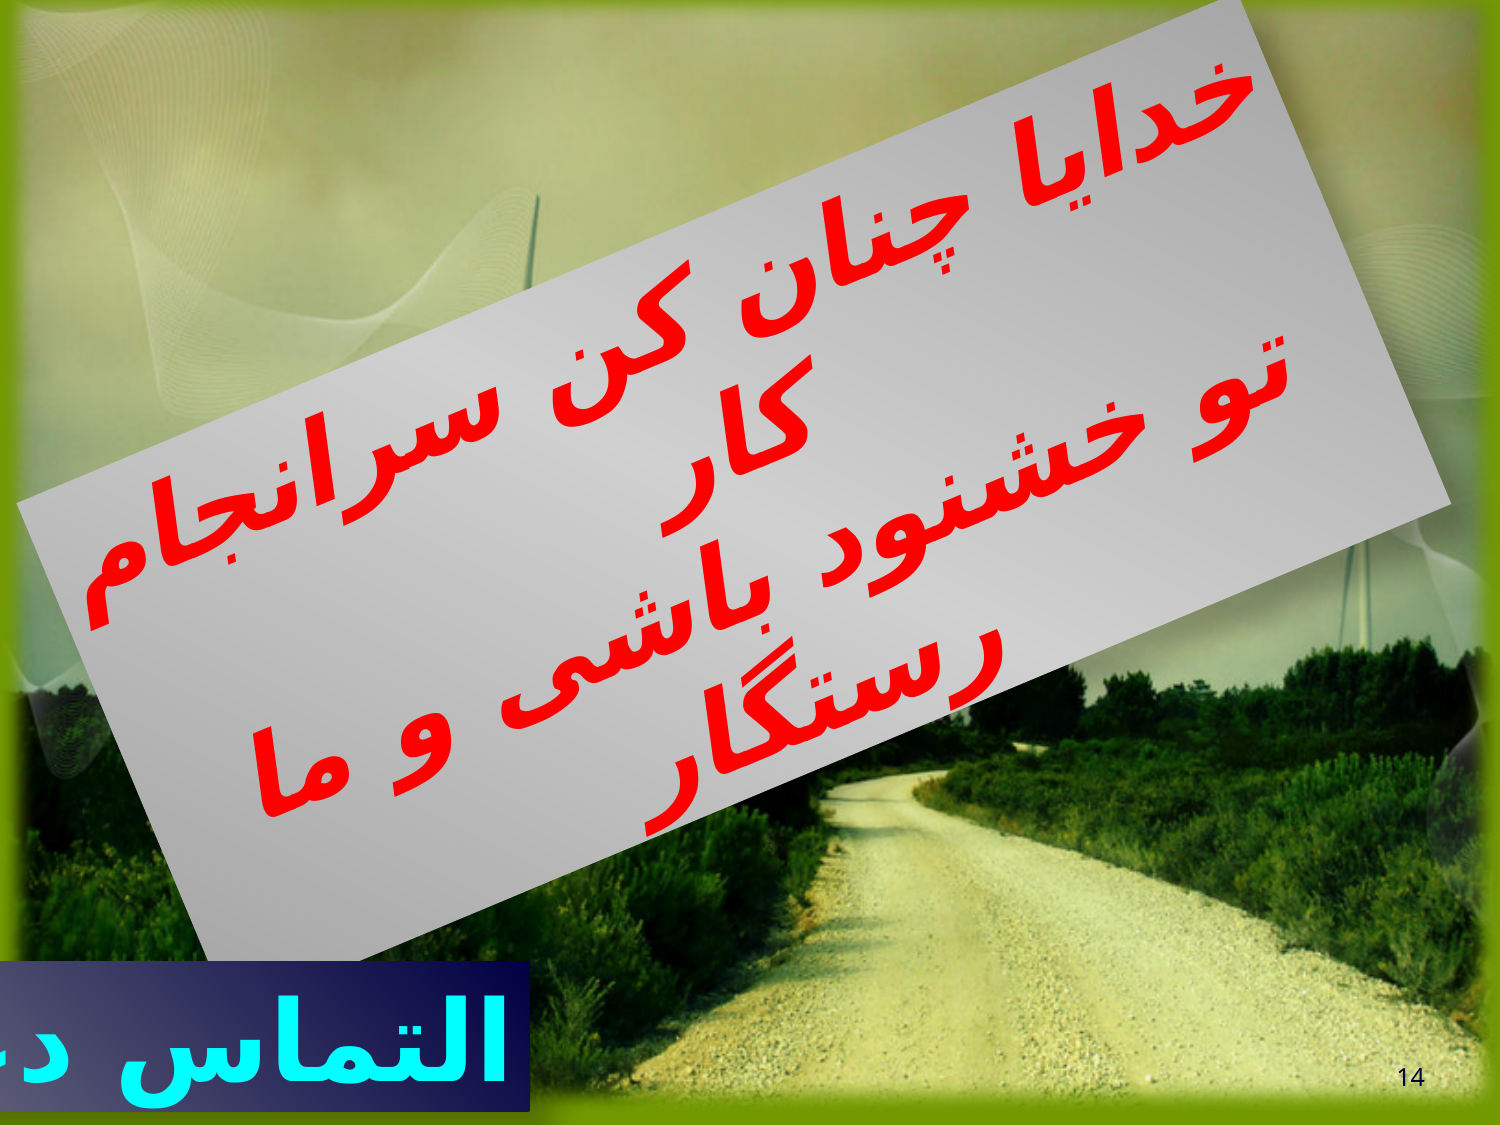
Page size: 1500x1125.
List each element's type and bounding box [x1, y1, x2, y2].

list [0, 0, 1500, 1113]
